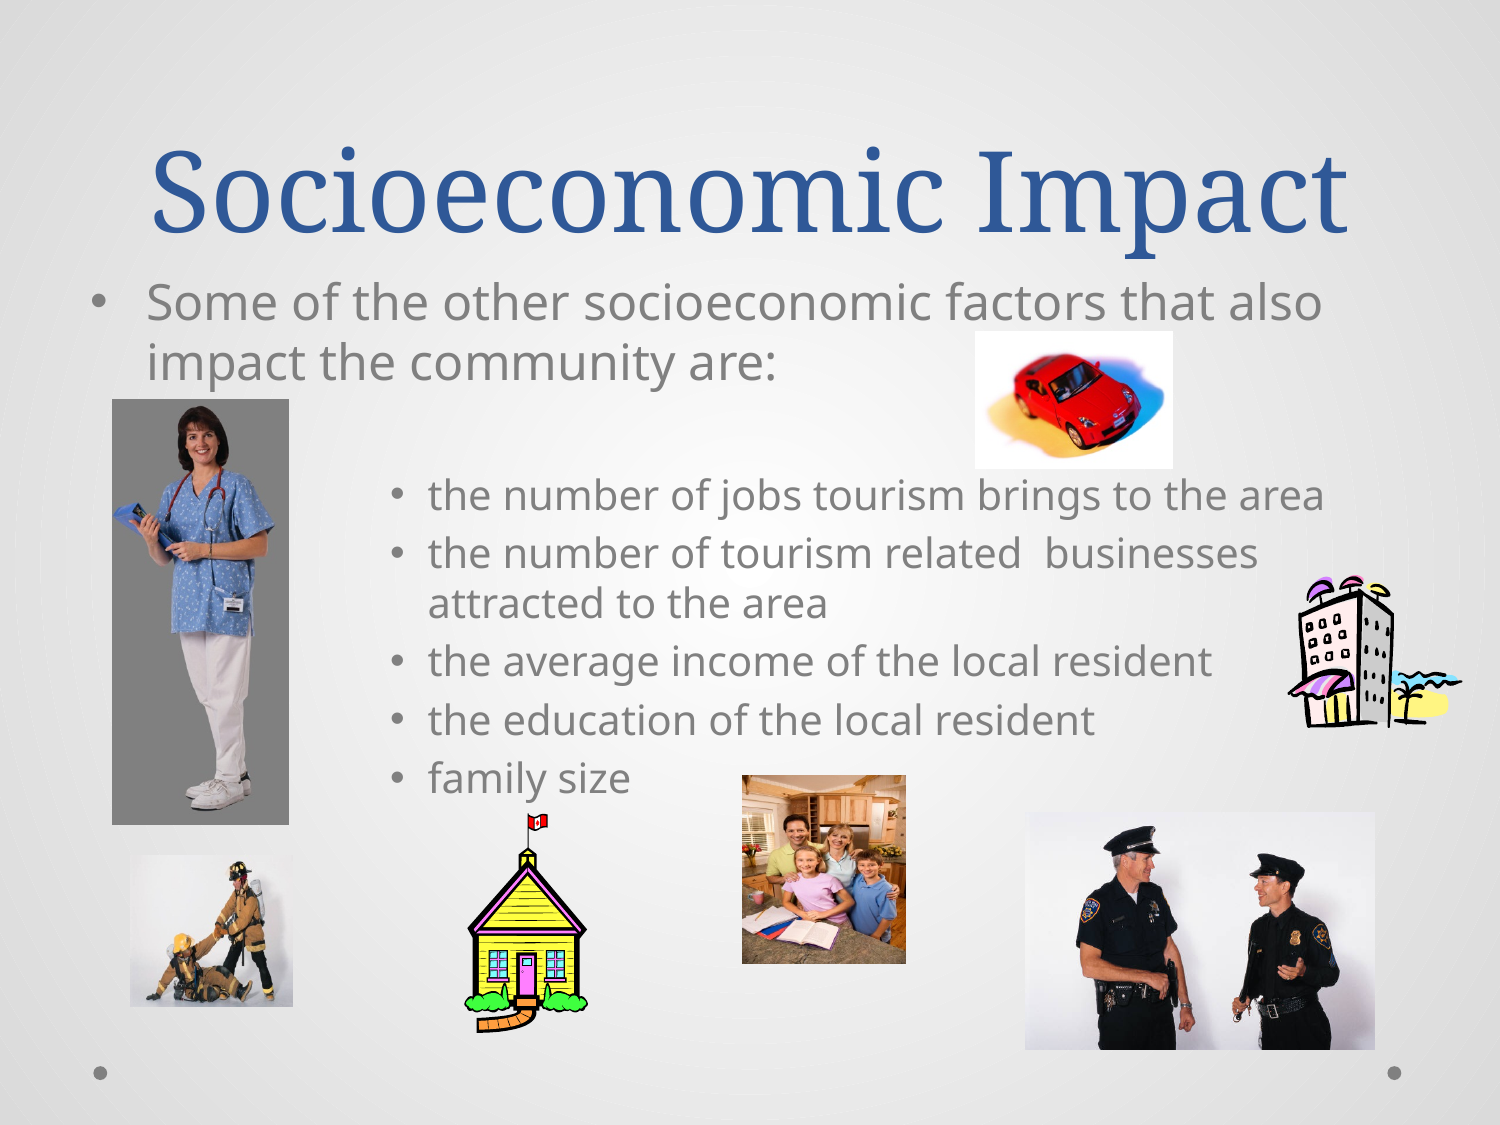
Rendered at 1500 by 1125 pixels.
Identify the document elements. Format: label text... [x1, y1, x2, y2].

picture [129, 855, 293, 1007]
picture [1287, 574, 1463, 729]
picture [112, 399, 289, 826]
title Socioeconomic Impact [75, 0, 1425, 262]
list Some of the other socioeconomic factors that also impact the community are: the number of jobs tourism brings to the area the number of tourism related businesses attracted to the area the average income of the local resident the education of the local resident family size [75, 262, 1425, 1005]
picture [1024, 812, 1376, 1051]
picture [742, 775, 906, 964]
picture [974, 330, 1174, 469]
picture [462, 812, 590, 1034]
